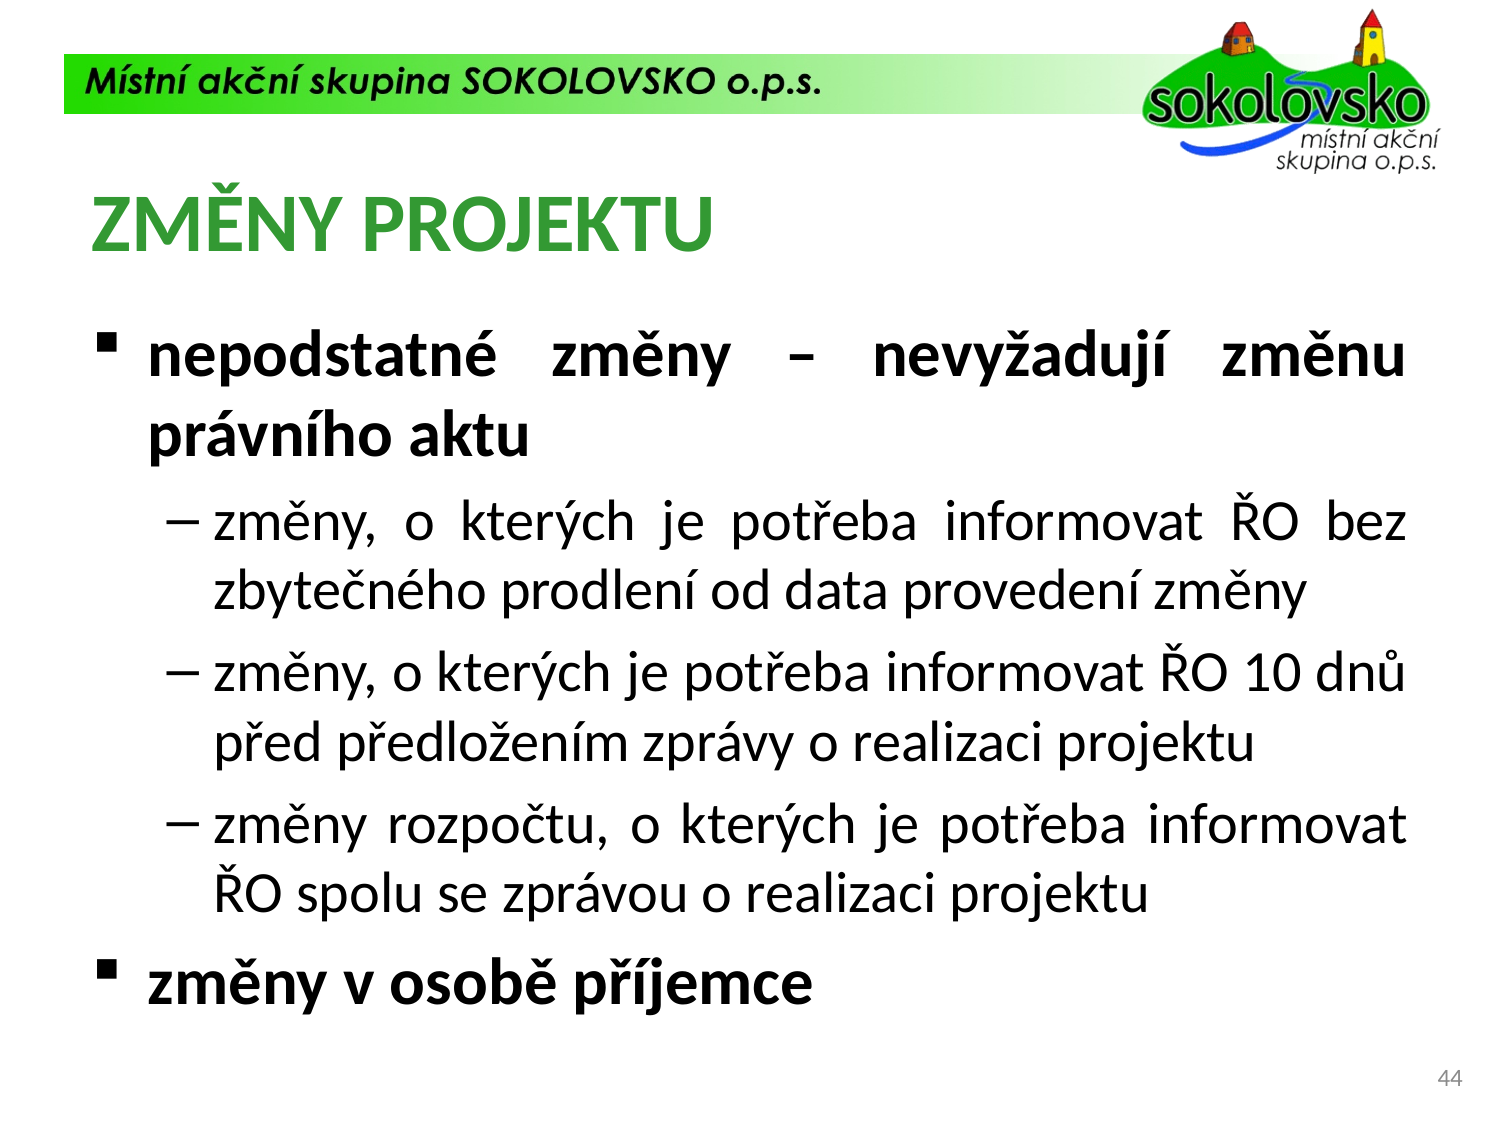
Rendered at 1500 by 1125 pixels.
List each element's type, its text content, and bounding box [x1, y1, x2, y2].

list nepodstatné změny – nevyžadují změnu právního aktu změny, o kterých je potřeba informovat ŘO bez zbytečného prodlení od data provedení změny změny, o kterých je potřeba informovat ŘO 10 dnů před předložením zprávy o realizaci projektu změny rozpočtu, o kterých je potřeba informovat ŘO spolu se zprávou o realizaci projektu změny v osobě příjemce [76, 302, 1424, 1107]
slide_number 44 [1128, 1046, 1478, 1107]
title ZMĚNY PROJEKTU [76, 158, 1431, 279]
picture [64, 0, 1455, 197]
